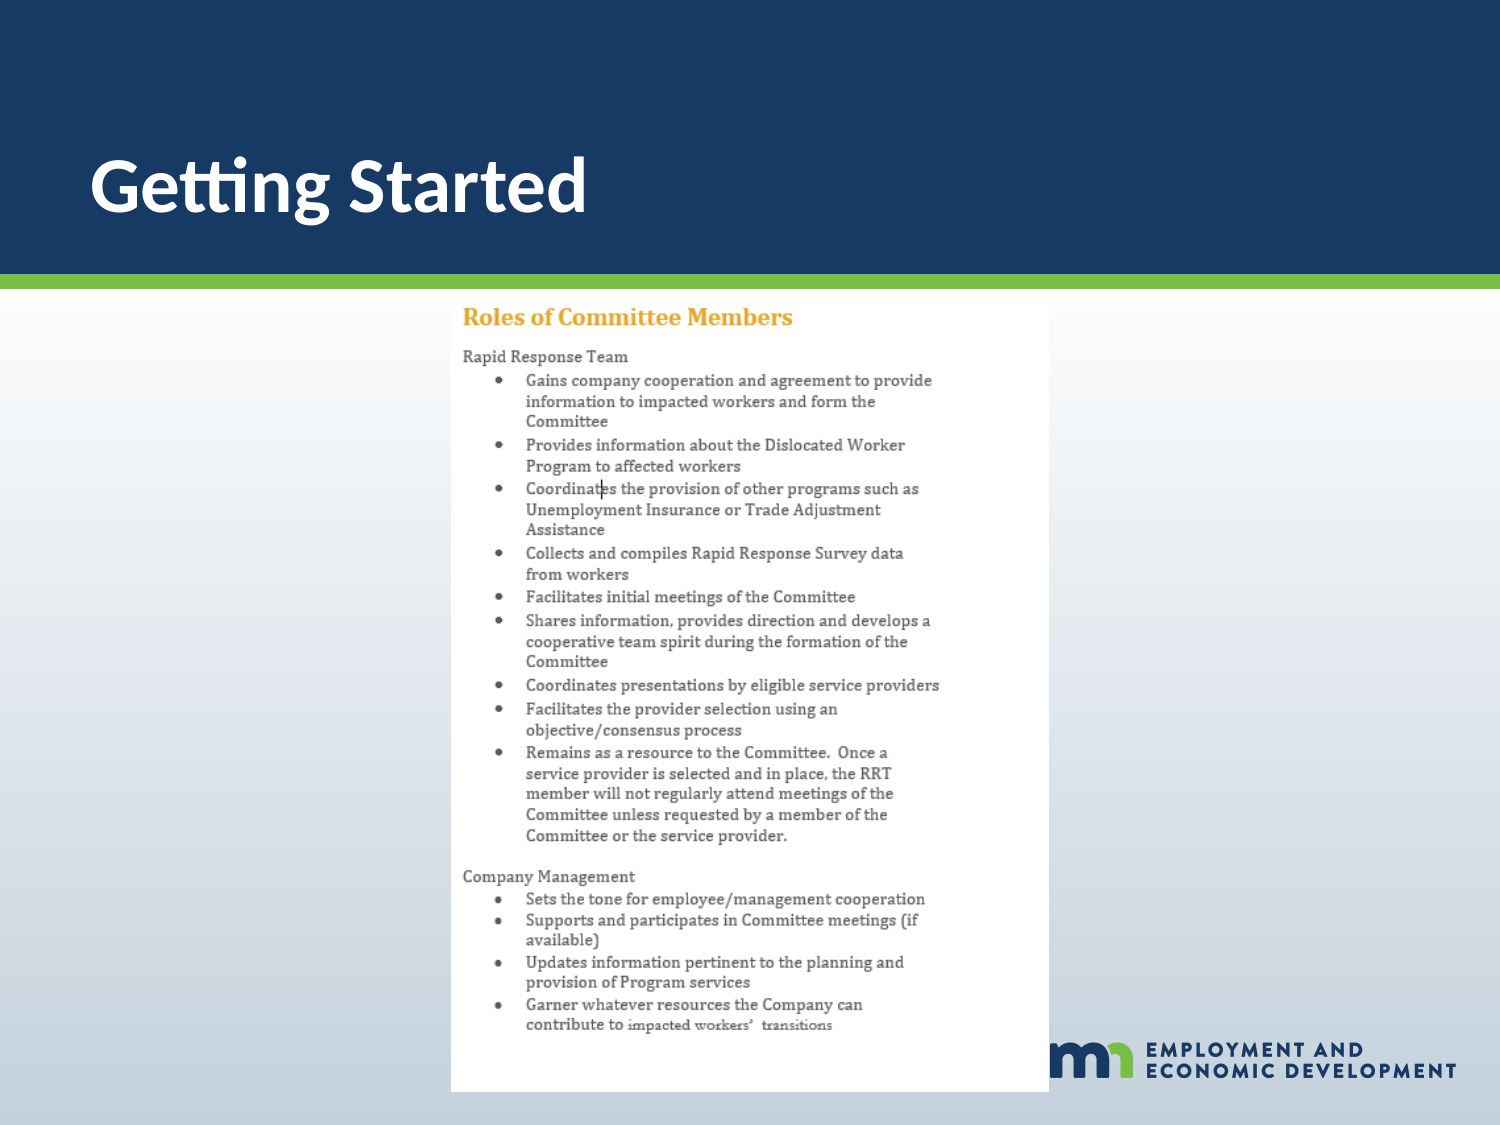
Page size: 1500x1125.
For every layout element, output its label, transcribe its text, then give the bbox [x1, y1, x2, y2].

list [450, 299, 1050, 1092]
title Getting Started [75, 99, 1425, 263]
picture [0, 0, 1500, 1125]
